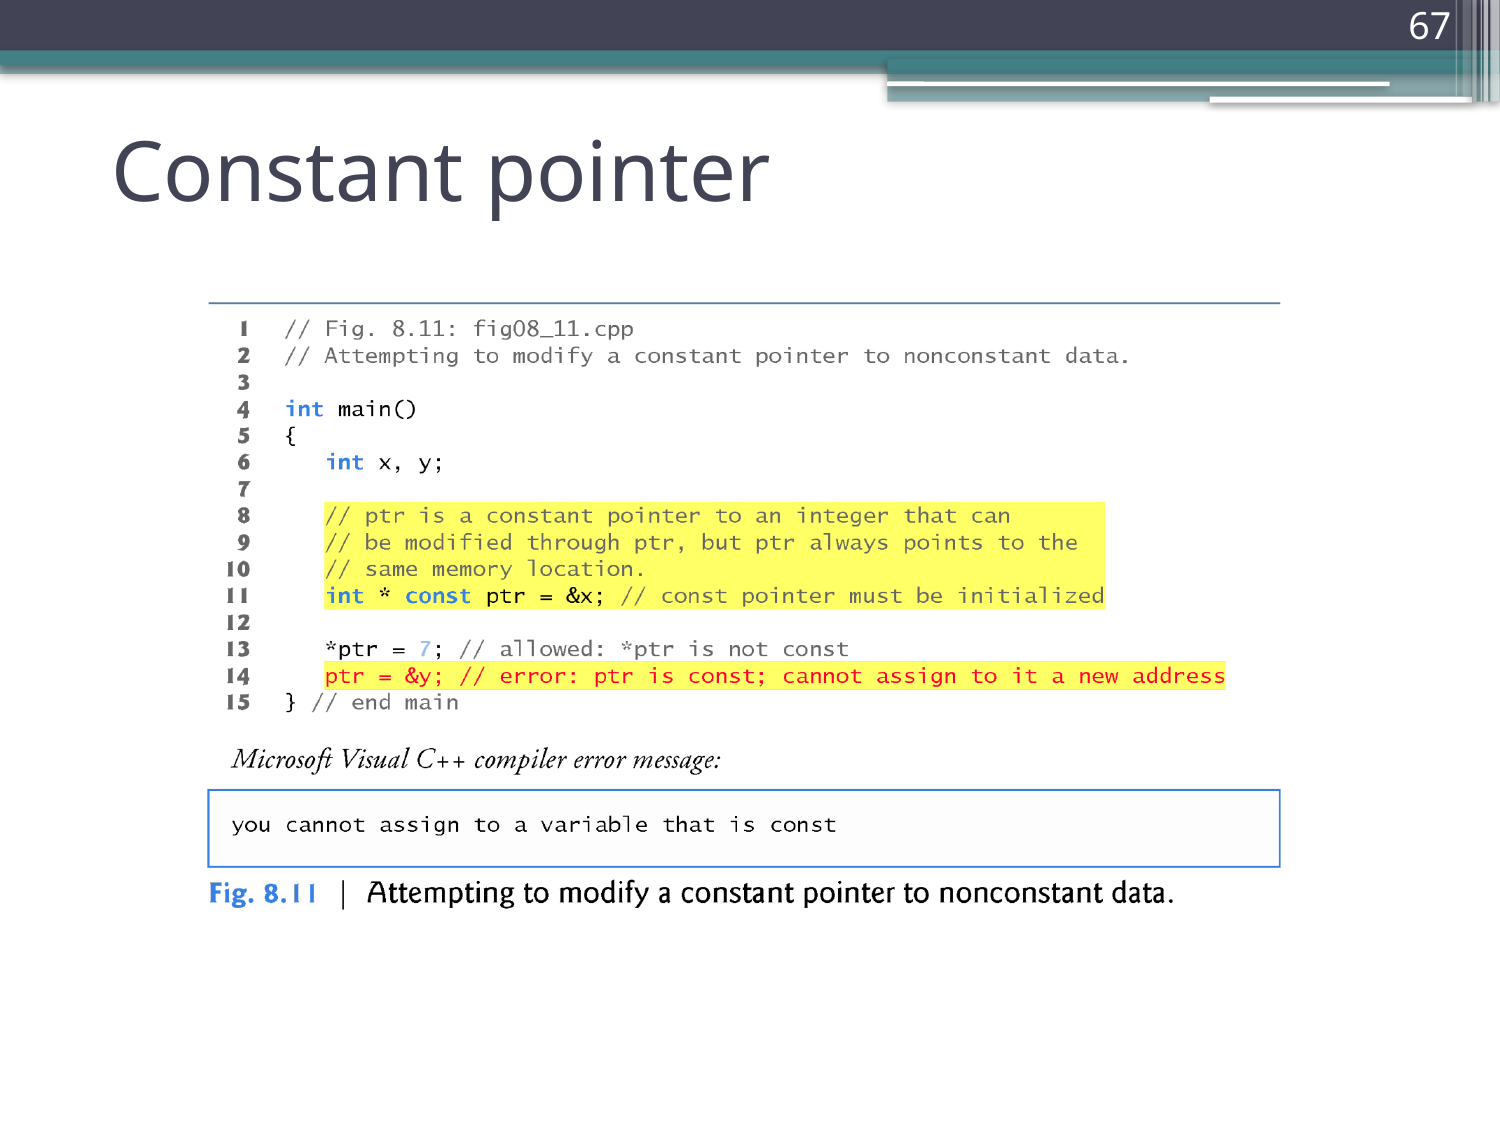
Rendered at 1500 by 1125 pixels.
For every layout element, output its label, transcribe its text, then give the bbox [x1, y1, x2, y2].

picture [40, 255, 1447, 1071]
title Constant pointer [96, 80, 1447, 254]
slide_number 67 [1341, 0, 1466, 61]
